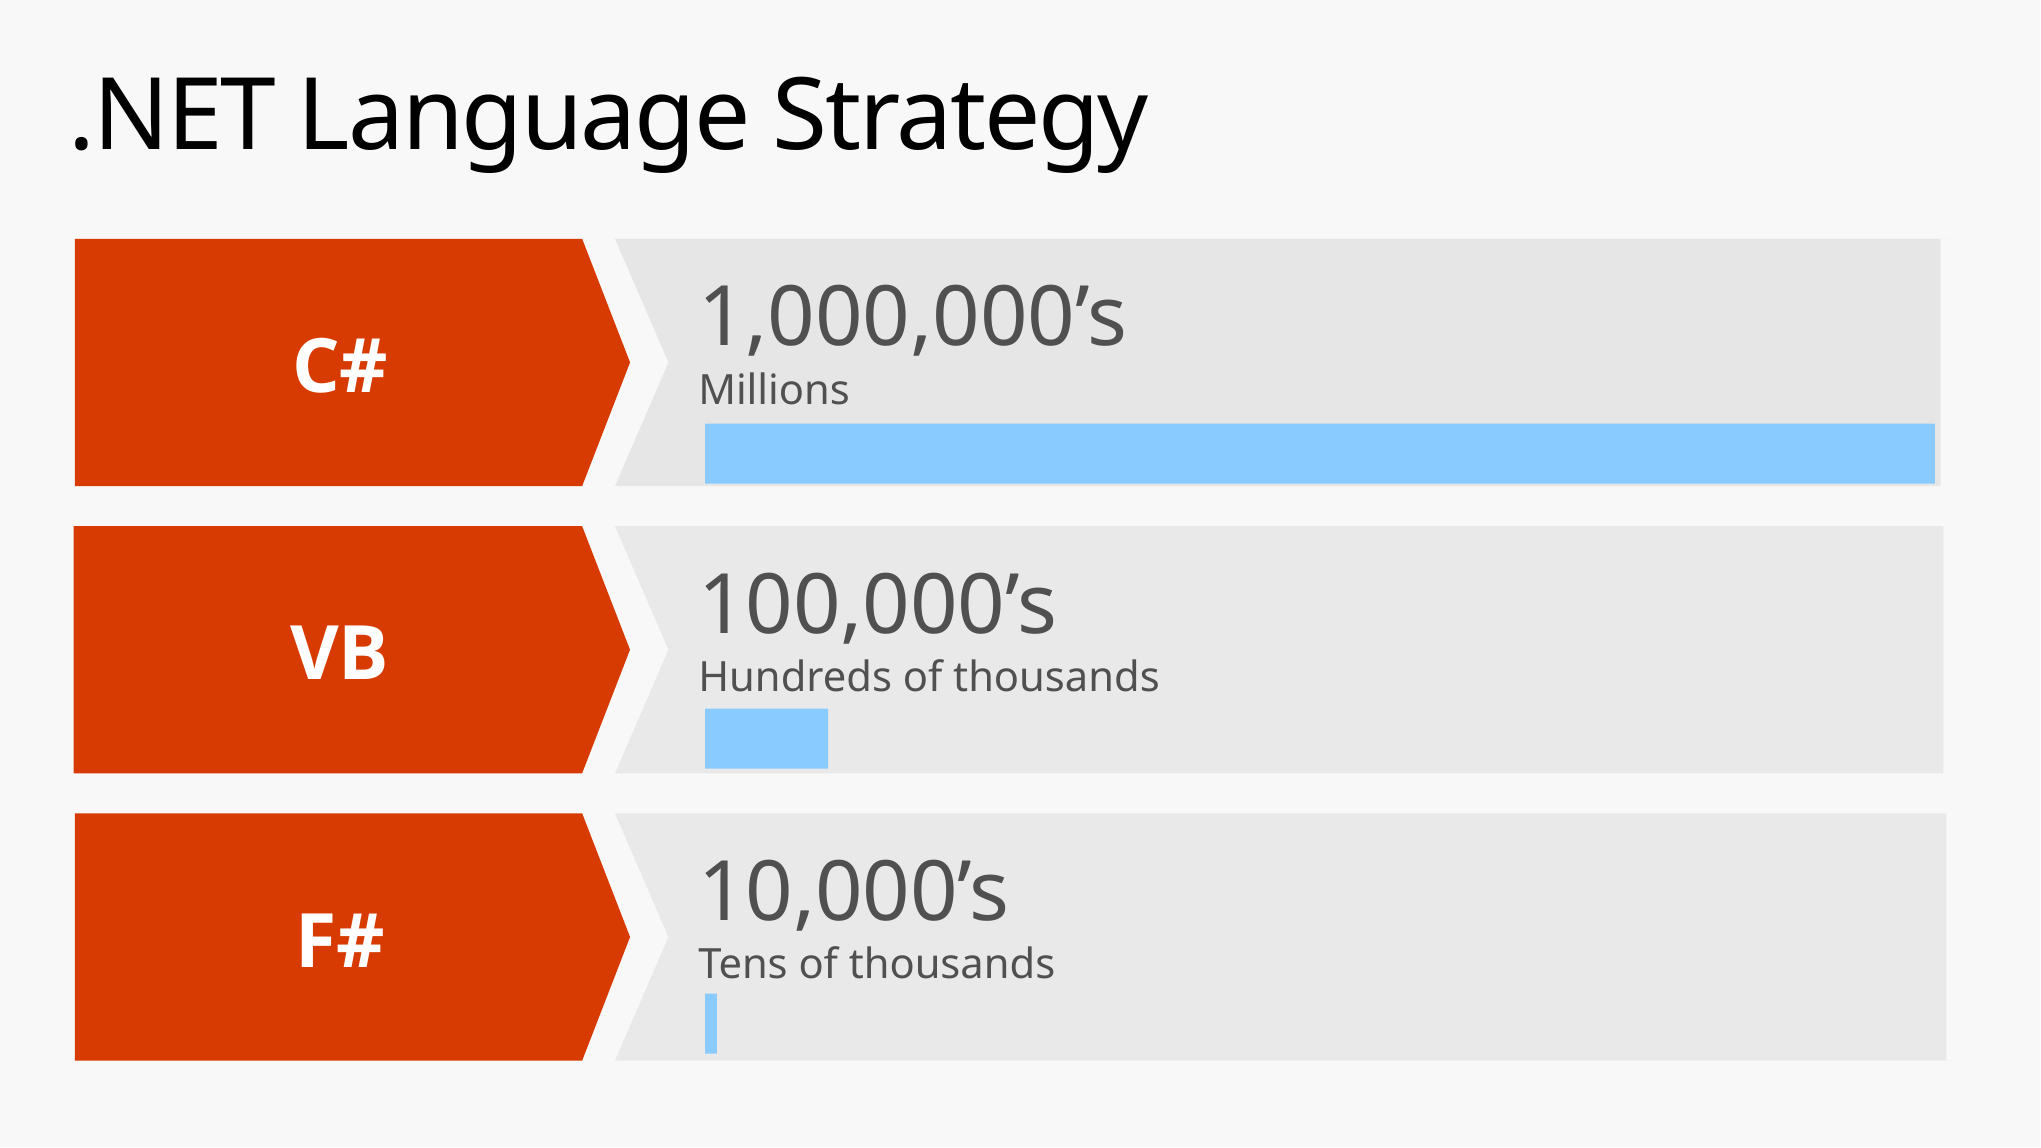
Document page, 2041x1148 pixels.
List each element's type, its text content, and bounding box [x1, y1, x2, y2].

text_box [74, 238, 2007, 494]
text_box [73, 525, 2007, 782]
title .NET Language Strategy [45, 48, 1996, 199]
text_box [74, 805, 2007, 1061]
